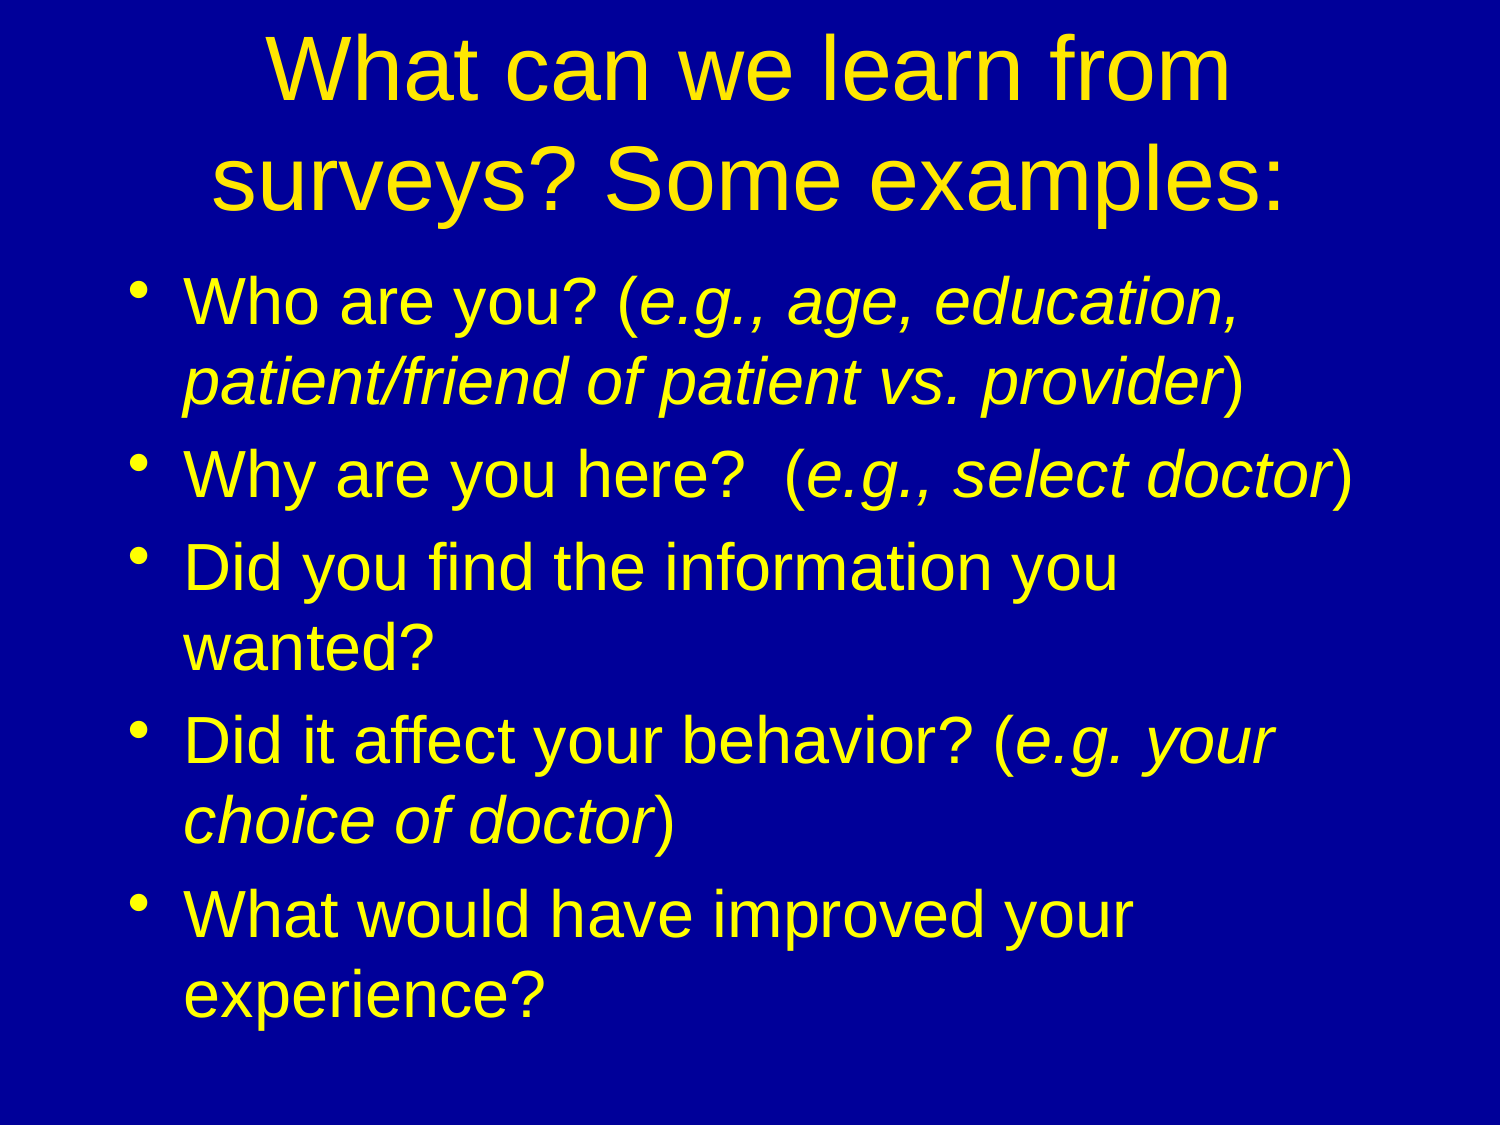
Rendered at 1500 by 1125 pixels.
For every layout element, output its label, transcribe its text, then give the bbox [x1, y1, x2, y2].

title What can we learn from surveys? Some examples: [112, 24, 1388, 213]
list Who are you? (e.g., age, education, patient/friend of patient vs. provider) Why are you here? (e.g., select doctor) Did you find the information you wanted? Did it affect your behavior? (e.g. your choice of doctor) What would have improved your experience? [112, 249, 1388, 926]
